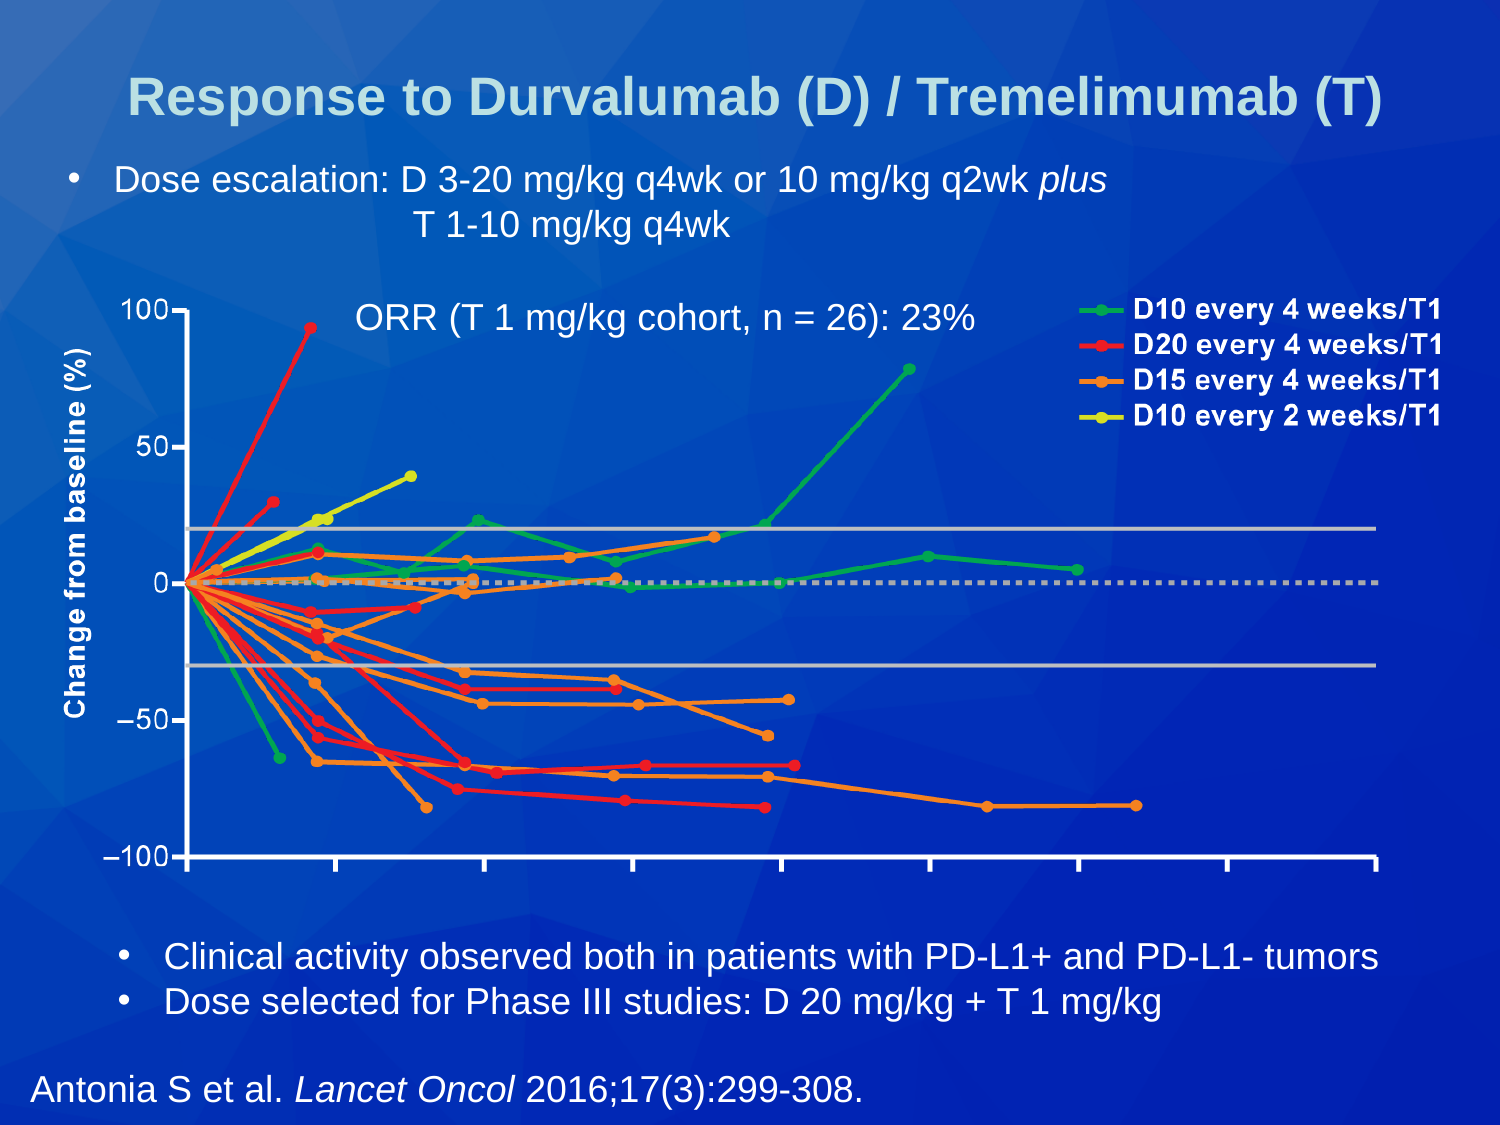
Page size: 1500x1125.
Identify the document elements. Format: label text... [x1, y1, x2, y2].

text_box Dose escalation: D 3-20 mg/kg q4wk or 10 mg/kg q2wk plus T 1-10 mg/kg q4wk [37, 102, 1363, 260]
title Response to Durvalumab (D) / Tremelimumab (T) [112, 0, 1438, 188]
picture [0, 0, 1500, 1057]
text_box Clinical activity observed both in patients with PD-L1+ and PD-L1- tumors Dose selected for Phase III studies: D 20 mg/kg + T 1 mg/kg [87, 888, 1413, 1038]
text_box Antonia S et al. Lancet Oncol 2016;17(3):299-308. [0, 1057, 1500, 1125]
